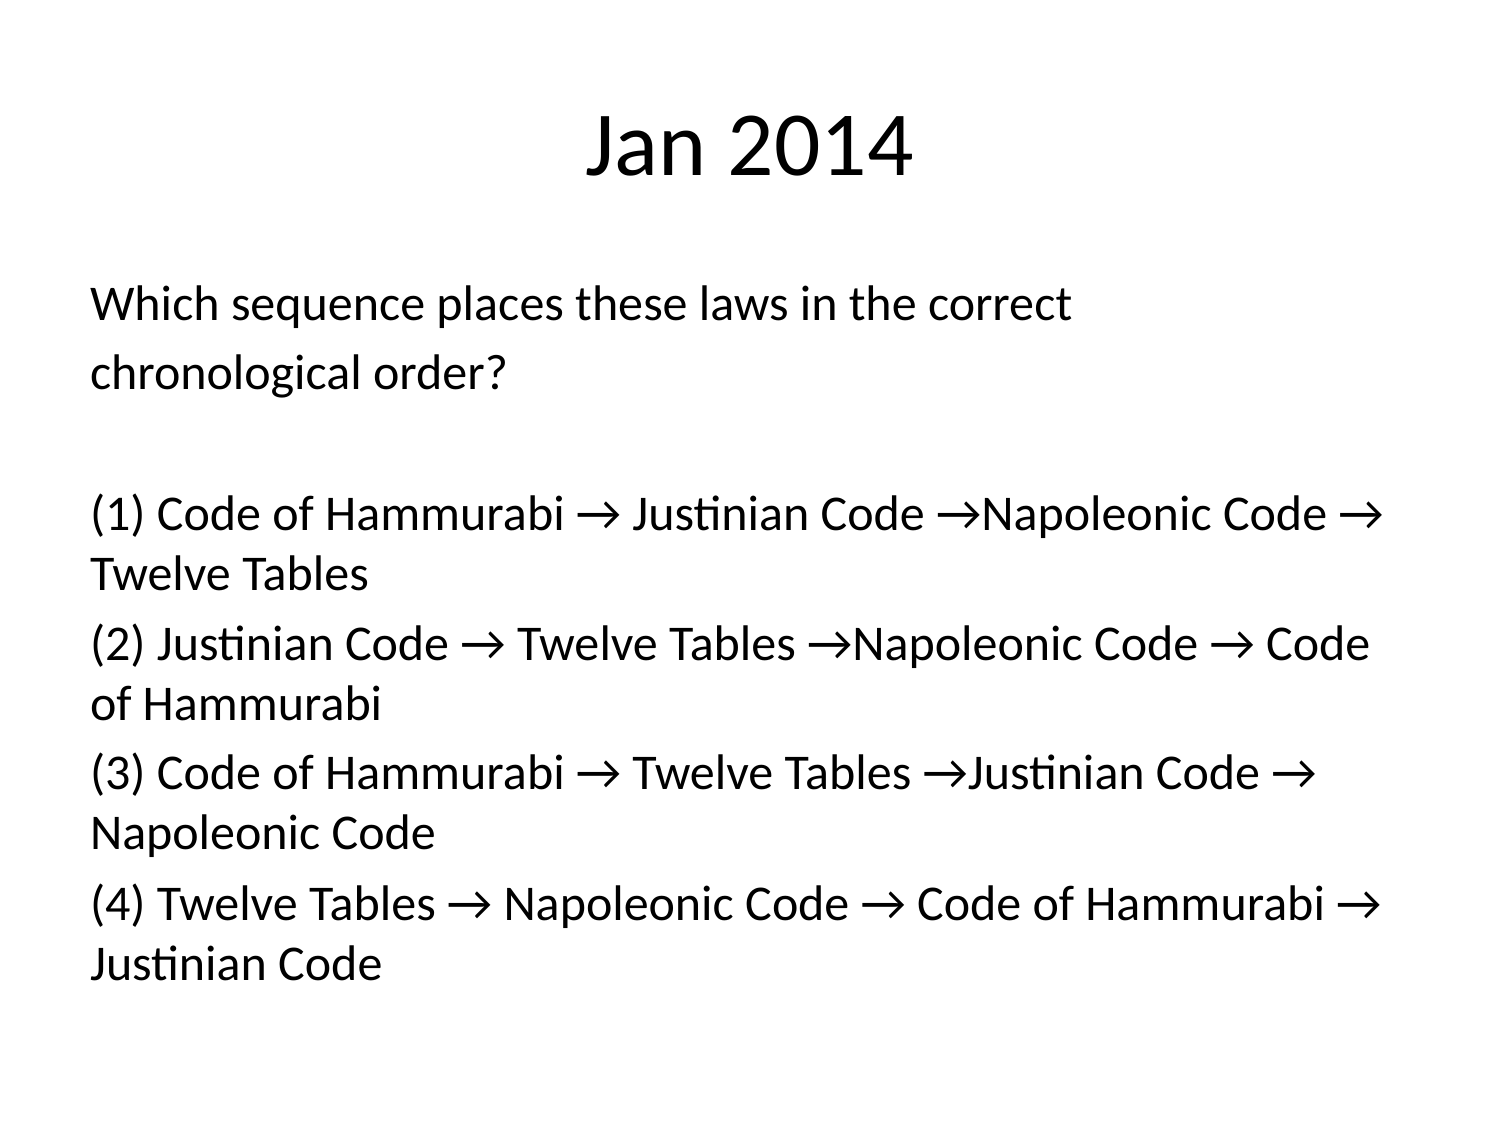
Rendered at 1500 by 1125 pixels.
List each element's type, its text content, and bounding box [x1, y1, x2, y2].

list Which sequence places these laws in the correct chronological order? (1) Code of Hammurabi → Justinian Code →Napoleonic Code → Twelve Tables (2) Justinian Code → Twelve Tables →Napoleonic Code → Code of Hammurabi (3) Code of Hammurabi → Twelve Tables →Justinian Code → Napoleonic Code (4) Twelve Tables → Napoleonic Code → Code of Hammurabi → Justinian Code [75, 262, 1425, 1005]
title Jan 2014 [75, 45, 1425, 233]
